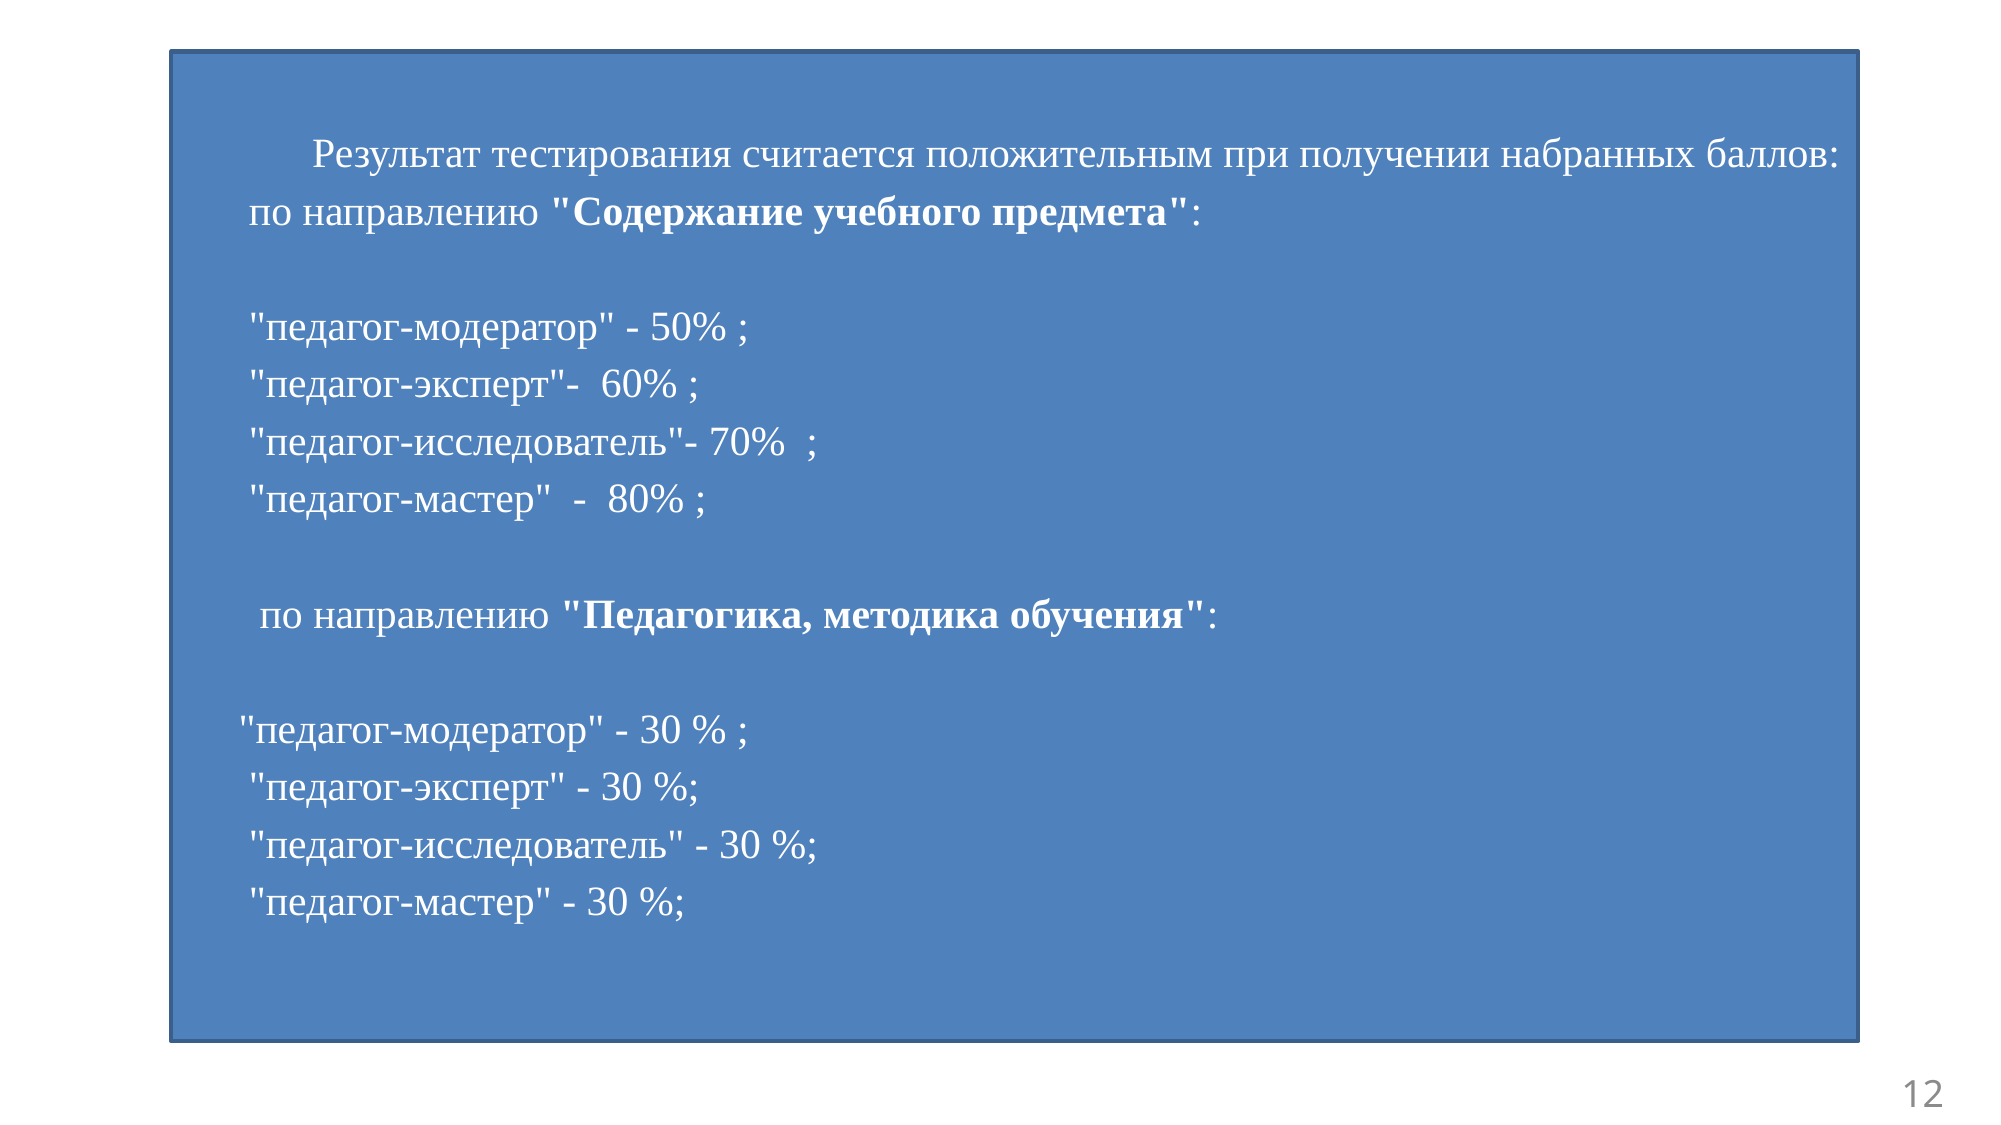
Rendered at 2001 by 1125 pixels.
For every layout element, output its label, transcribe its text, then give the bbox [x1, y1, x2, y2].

text_box Результат тестирования считается положительным при получении набранных баллов: по направлению "Содержание учебного предмета": "педагог-модератор" - 50% ; "педагог-эксперт"- 60% ; "педагог-исследователь"- 70% ; "педагог-мастер" - 80% ; по направлению "Педагогика, методика обучения": "педагог-модератор" - 30 % ; "педагог-эксперт" - 30 %; "педагог-исследователь" - 30 %; "педагог-мастер" - 30 %; [169, 49, 1860, 1043]
slide_number 12 [1492, 1065, 1960, 1125]
